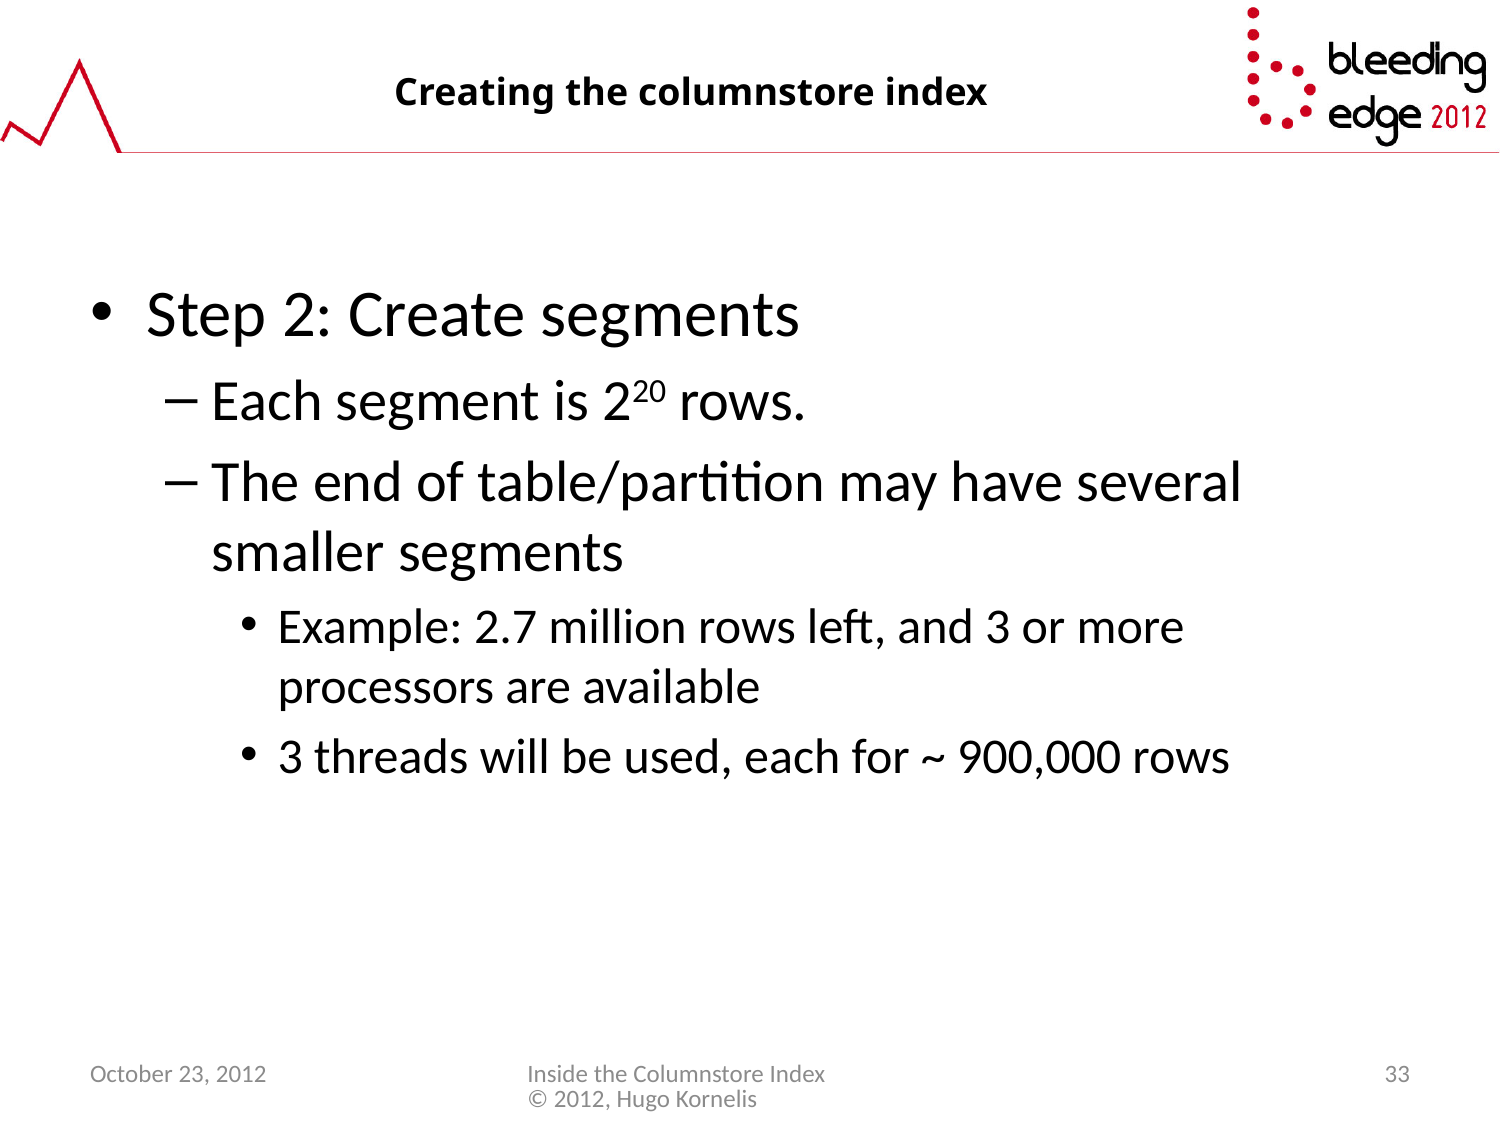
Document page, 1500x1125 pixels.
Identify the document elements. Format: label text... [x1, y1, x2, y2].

slide_number 33 [1074, 1042, 1425, 1103]
title Creating the columnstore index [162, 60, 1220, 122]
footer Inside the Columnstore Index © 2012, Hugo Kornelis [512, 1042, 988, 1103]
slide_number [75, 1042, 425, 1103]
list Step 2: Create segments Each segment is 220 rows. The end of table/partition may have several smaller segments Example: 2.7 million rows left, and 3 or more processors are available 3 threads will be used, each for ~ 900,000 rows [75, 262, 1425, 1005]
picture [0, 1, 1500, 153]
